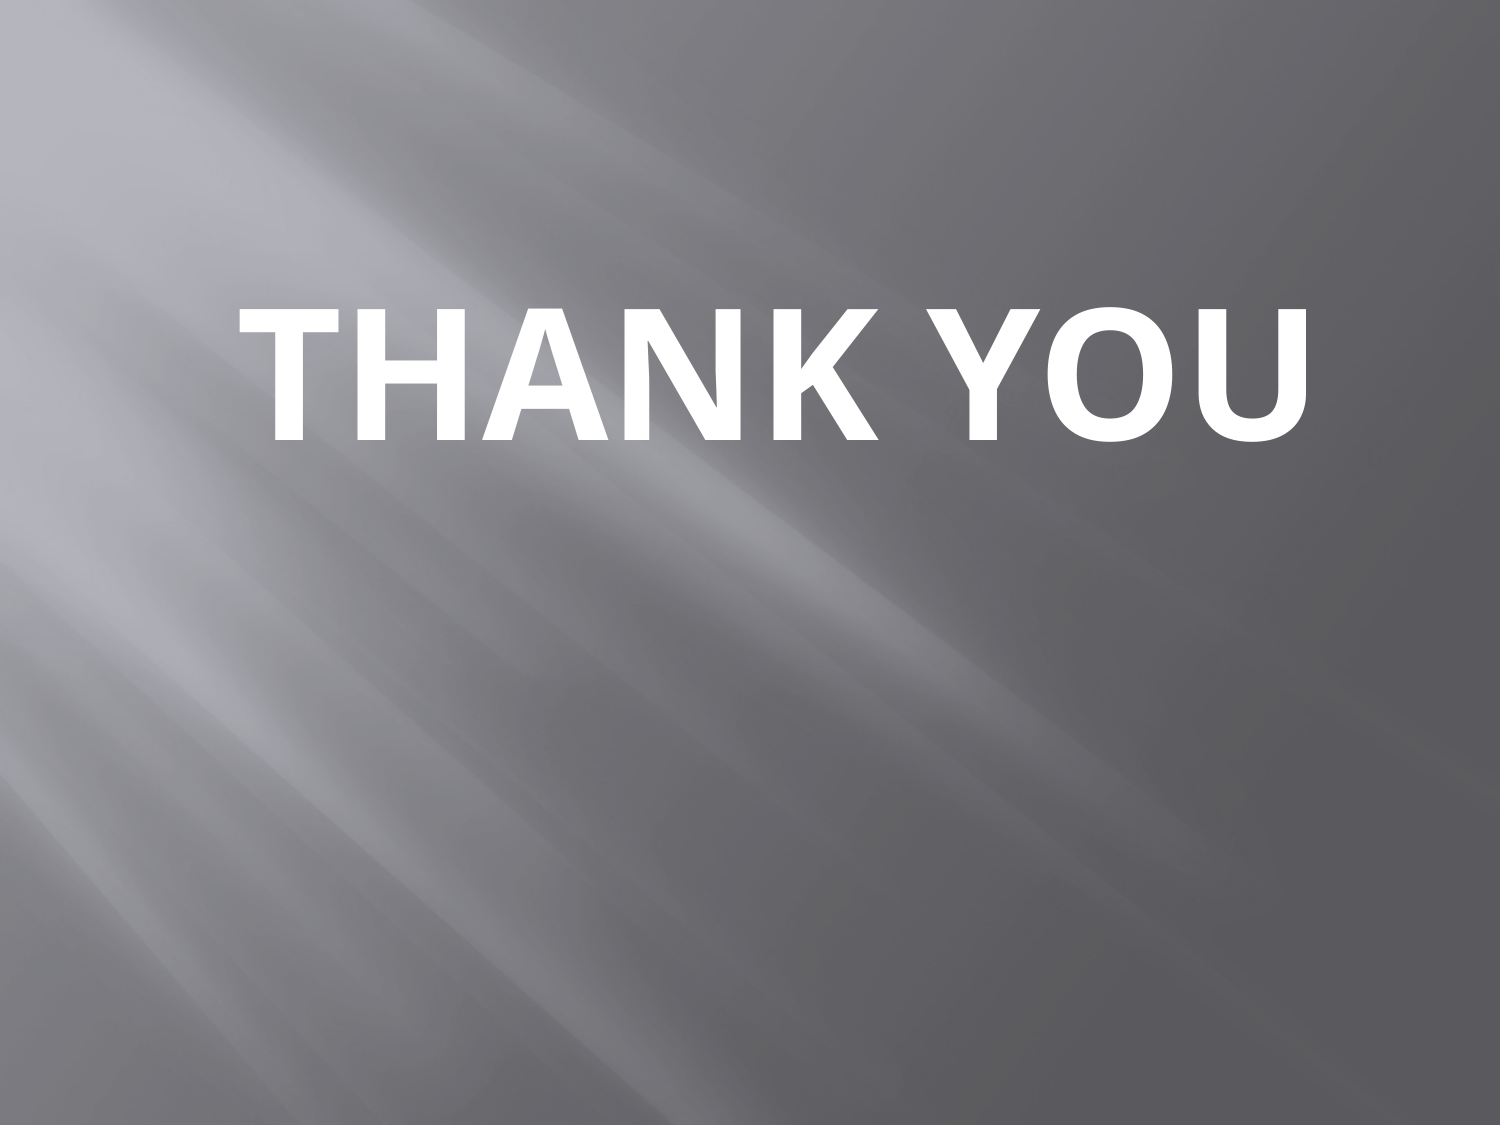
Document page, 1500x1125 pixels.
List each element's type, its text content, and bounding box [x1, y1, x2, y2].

text_box Thank you [218, 249, 1341, 485]
